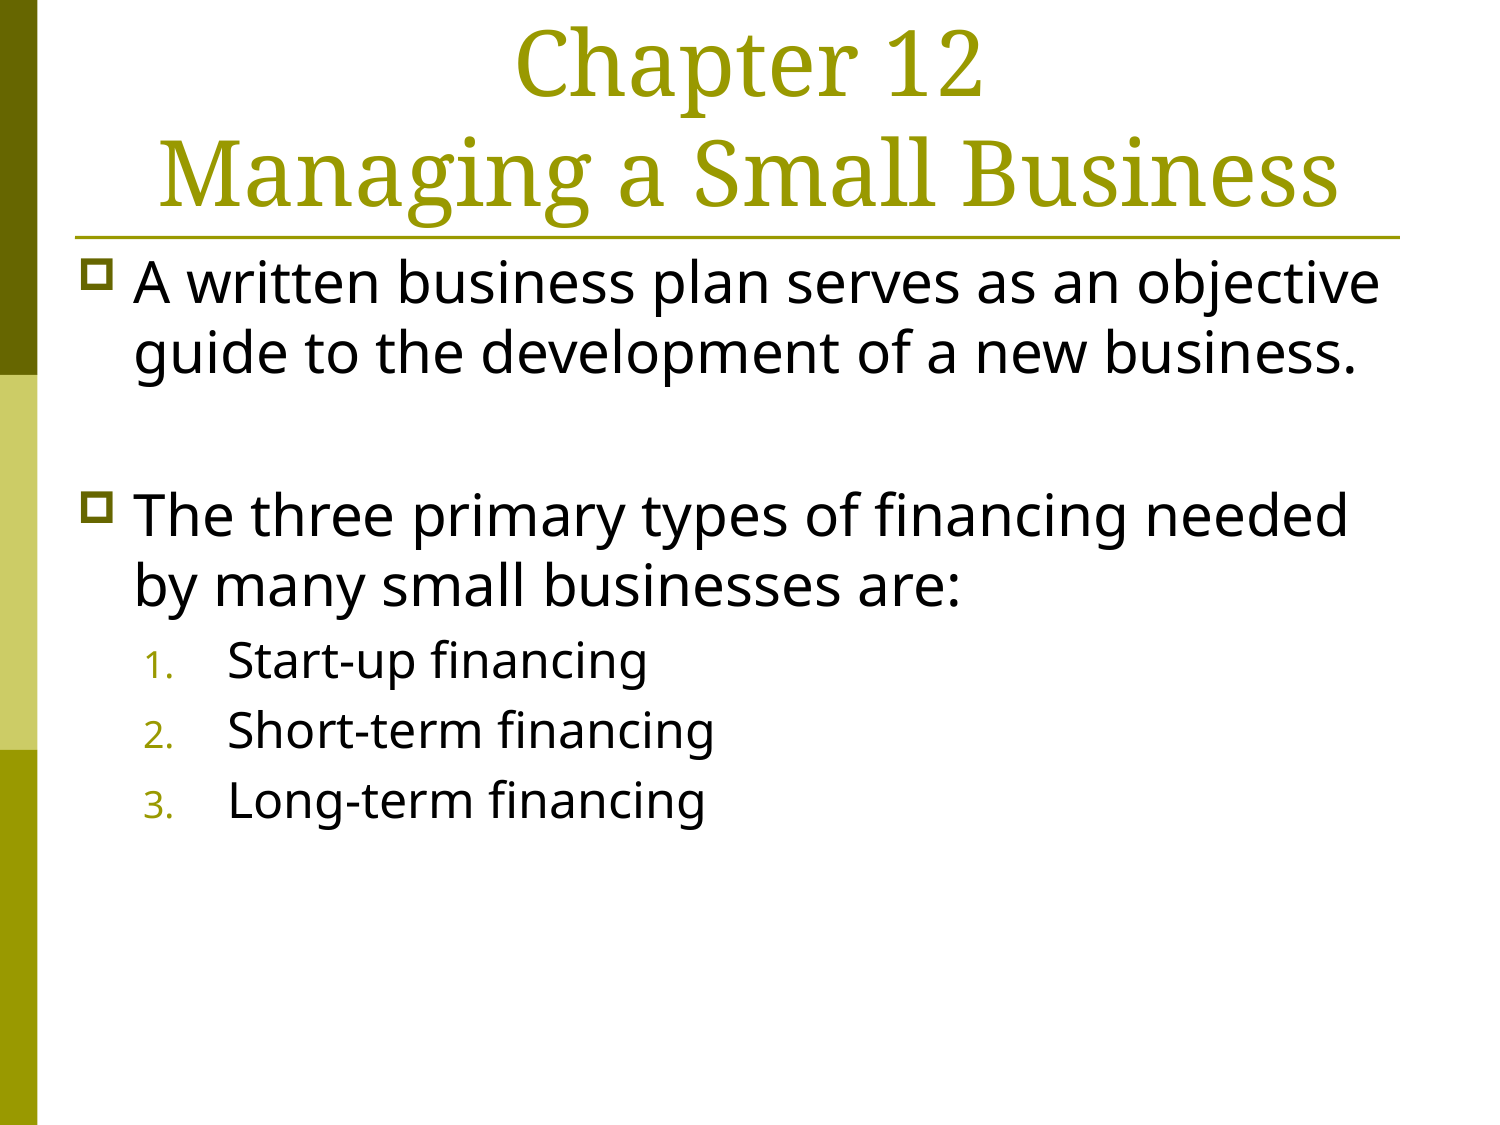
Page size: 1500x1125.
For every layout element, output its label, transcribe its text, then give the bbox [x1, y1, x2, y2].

title Chapter 12 Managing a Small Business [74, 45, 1426, 233]
list A written business plan serves as an objective guide to the development of a new business. The three primary types of financing needed by many small businesses are: Start-up financing Short-term financing Long-term financing [62, 237, 1413, 981]
